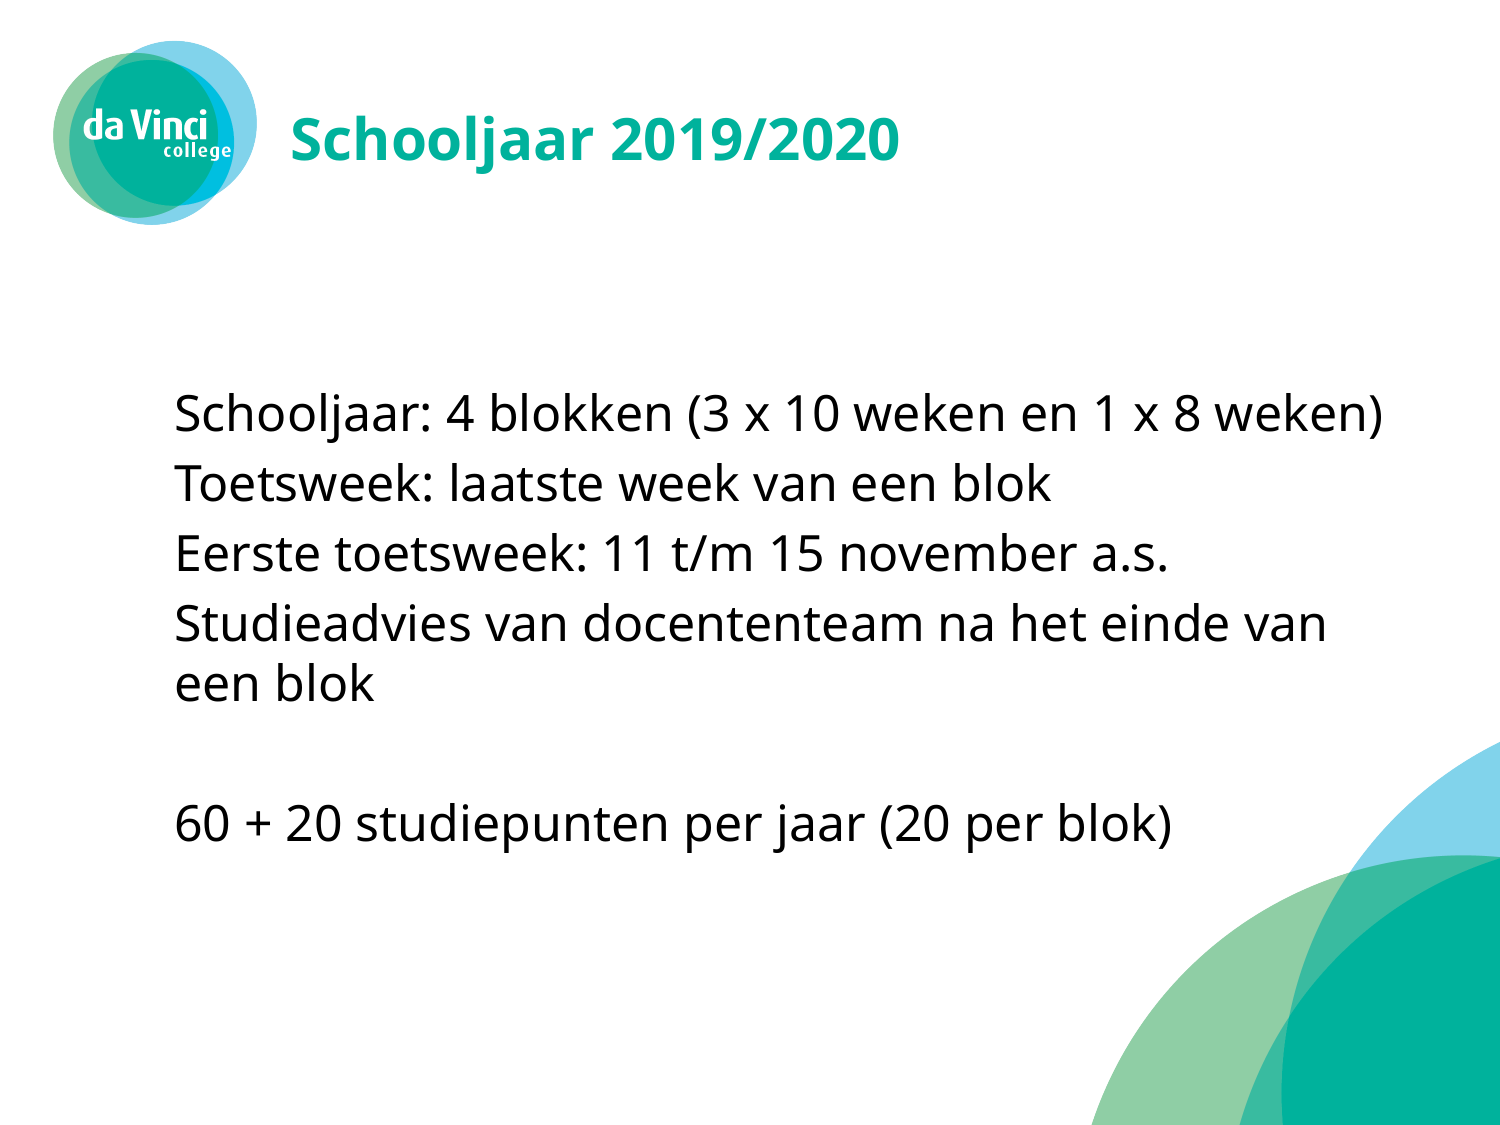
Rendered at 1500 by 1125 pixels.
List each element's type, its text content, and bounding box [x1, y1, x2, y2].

picture [0, 0, 1500, 1125]
list Schooljaar: 4 blokken (3 x 10 weken en 1 x 8 weken) Toetsweek: laatste week van een blok Eerste toetsweek: 11 t/m 15 november a.s. Studieadvies van docententeam na het einde van een blok 60 + 20 studiepunten per jaar (20 per blok) [159, 255, 1425, 1005]
title Schooljaar 2019/2020 [275, 37, 1424, 180]
